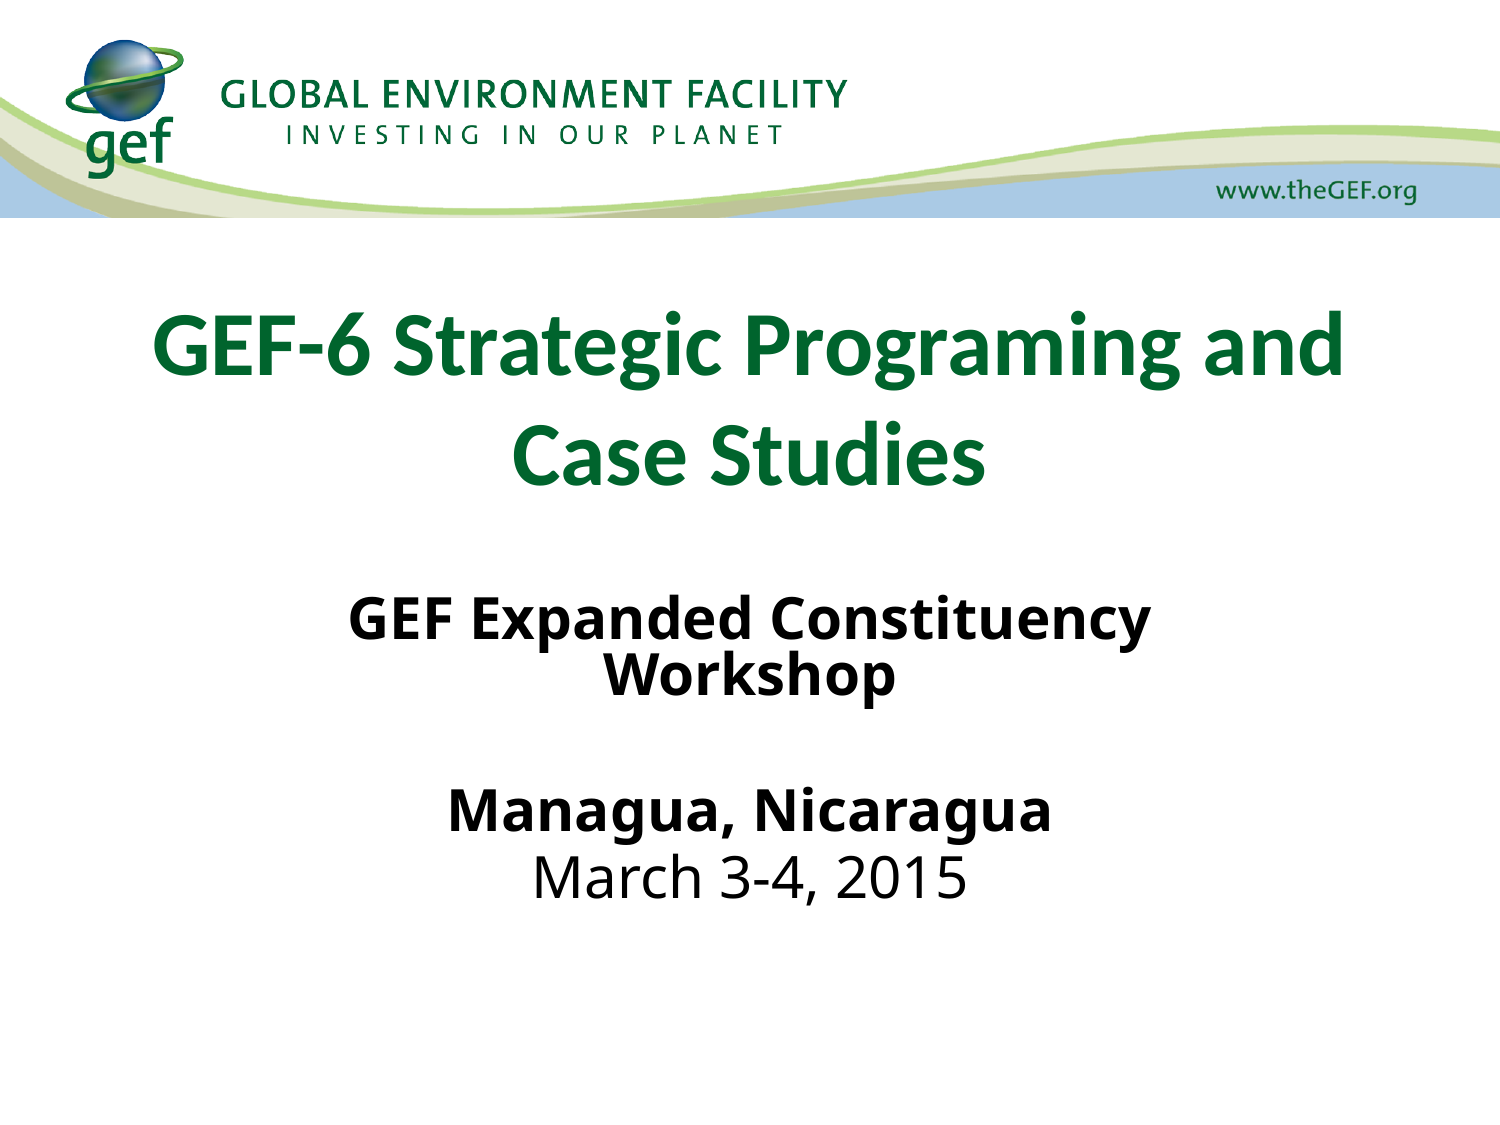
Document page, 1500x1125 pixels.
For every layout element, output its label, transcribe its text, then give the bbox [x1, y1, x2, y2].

picture [0, 12, 1500, 218]
title GEF-6 Strategic Programing and Case Studies [74, 299, 1426, 488]
subtitle GEF Expanded Constituency Workshop Managua, Nicaragua March 3-4, 2015 [224, 587, 1276, 1051]
